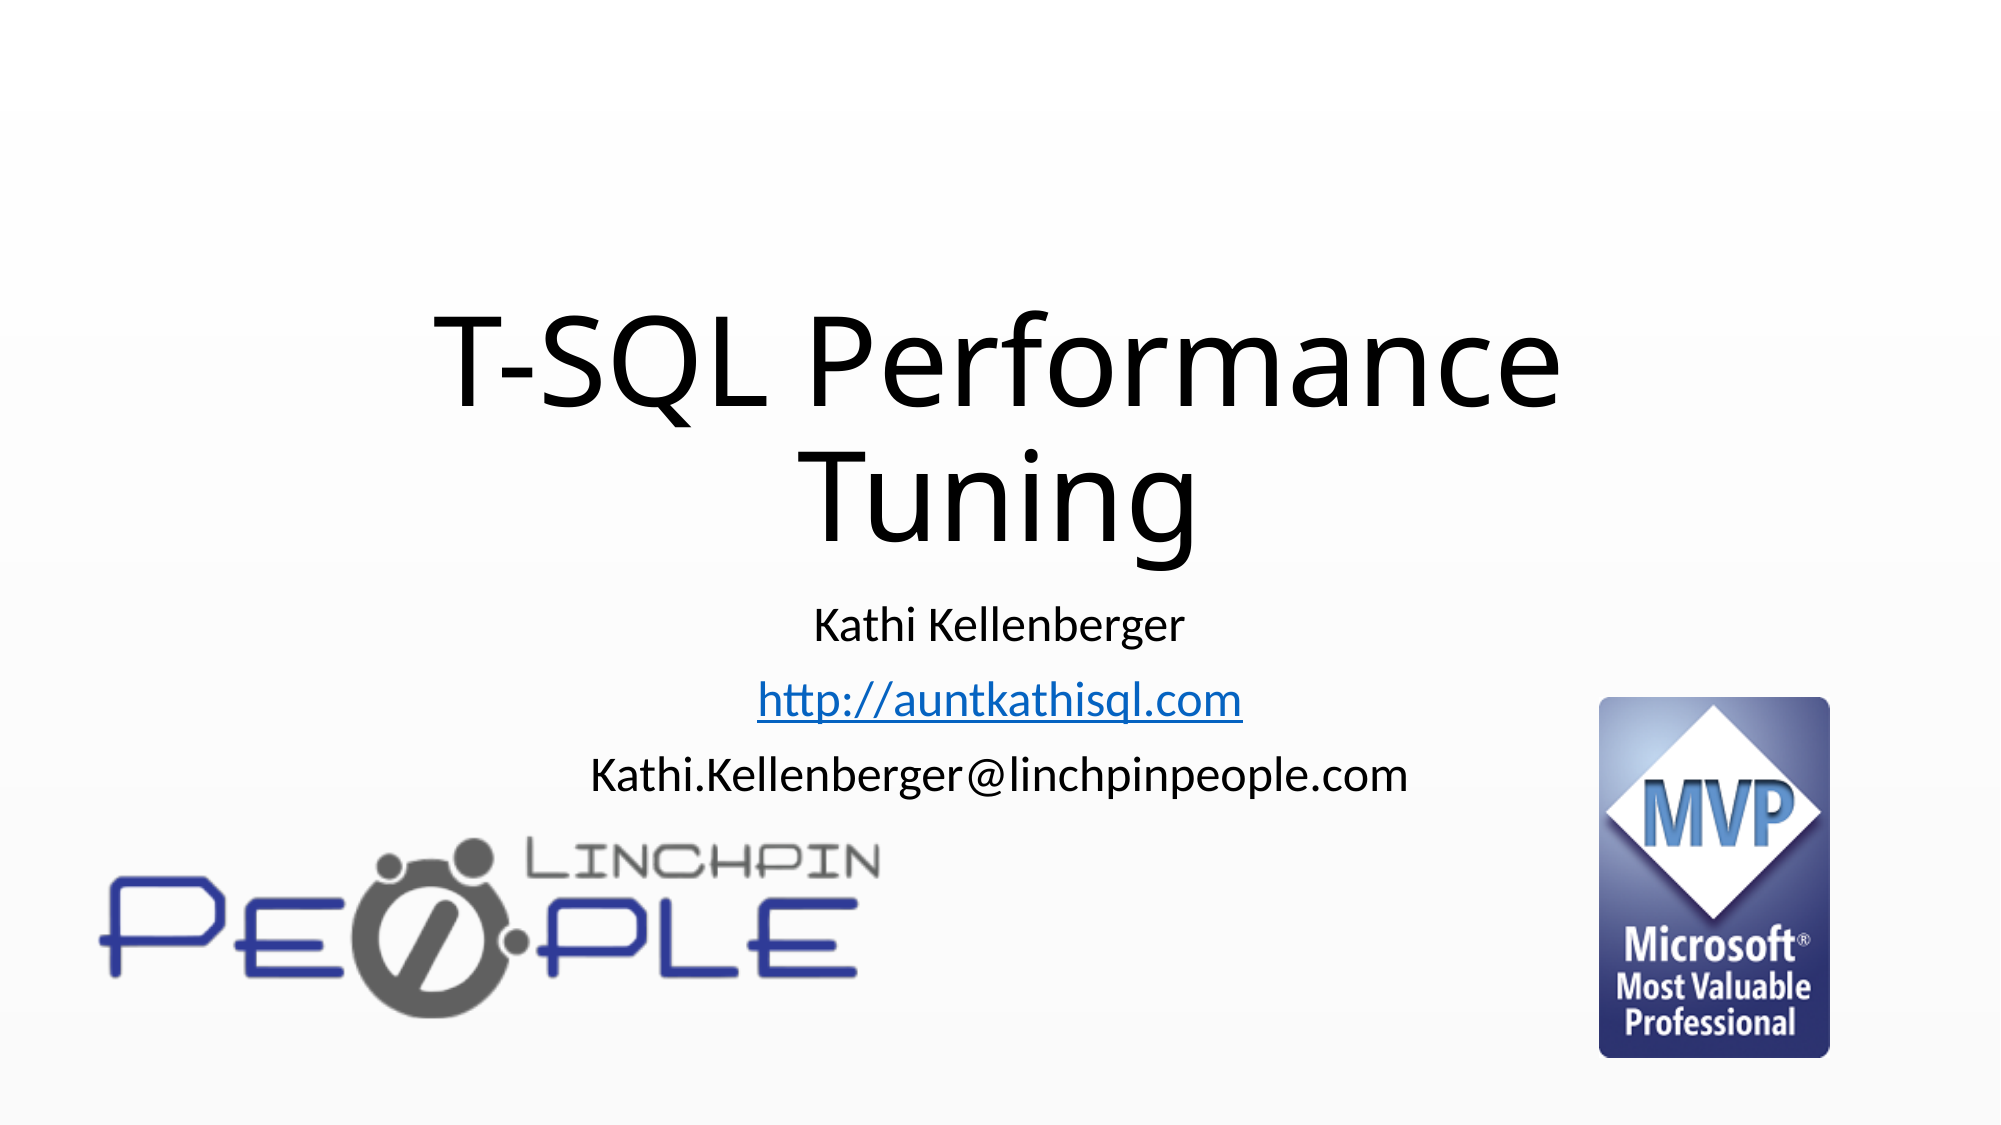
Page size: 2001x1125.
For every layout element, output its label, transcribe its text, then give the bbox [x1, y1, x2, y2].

picture [44, 822, 935, 1032]
subtitle Kathi Kellenberger http://auntkathisql.com Kathi.Kellenberger@linchpinpeople.com [249, 590, 1750, 863]
title T-SQL Performance Tuning [249, 184, 1750, 576]
picture [1599, 697, 1830, 1059]
